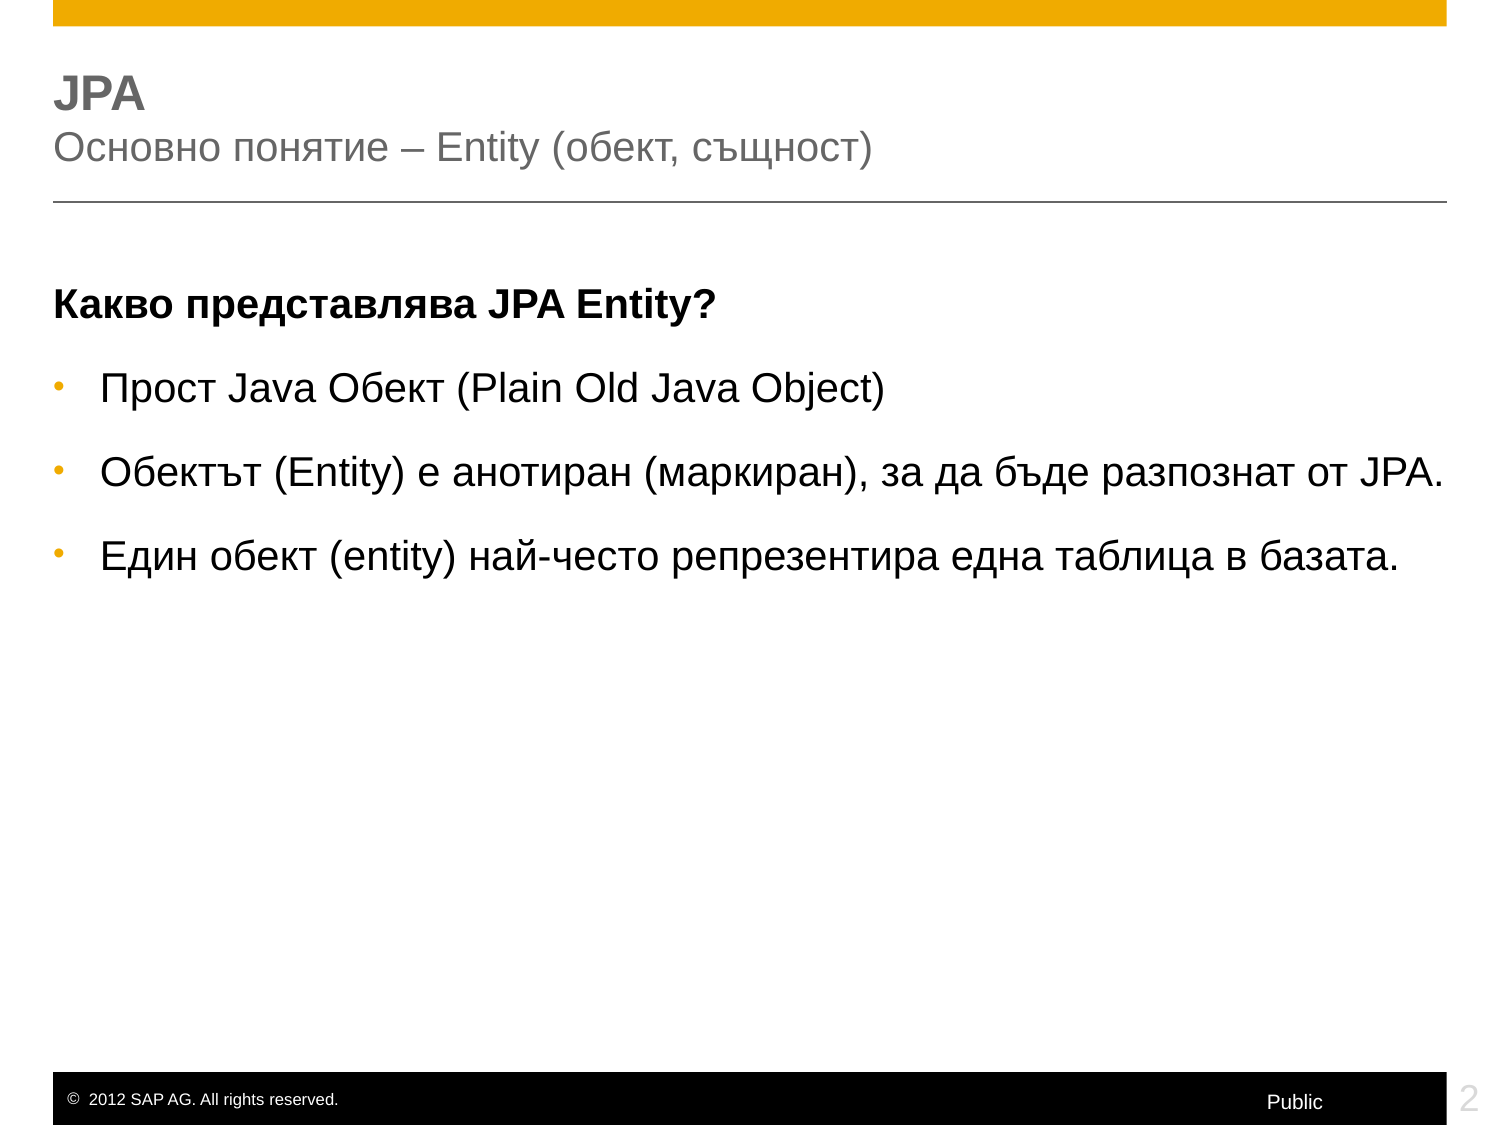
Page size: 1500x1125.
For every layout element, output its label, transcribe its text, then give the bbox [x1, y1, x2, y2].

list Какво представлява JPA Entity? Прост Java Обект (Plain Old Java Object) Обектът (Entity) е анотиран (маркиран), за да бъде разпознат от JPA. Един обект (entity) най-често репрезентира една таблица в базата. [53, 277, 1447, 876]
title JPA Основно понятие – Entity (обект, същност) [53, 53, 1447, 178]
text_box 2 [1458, 1074, 1500, 1120]
